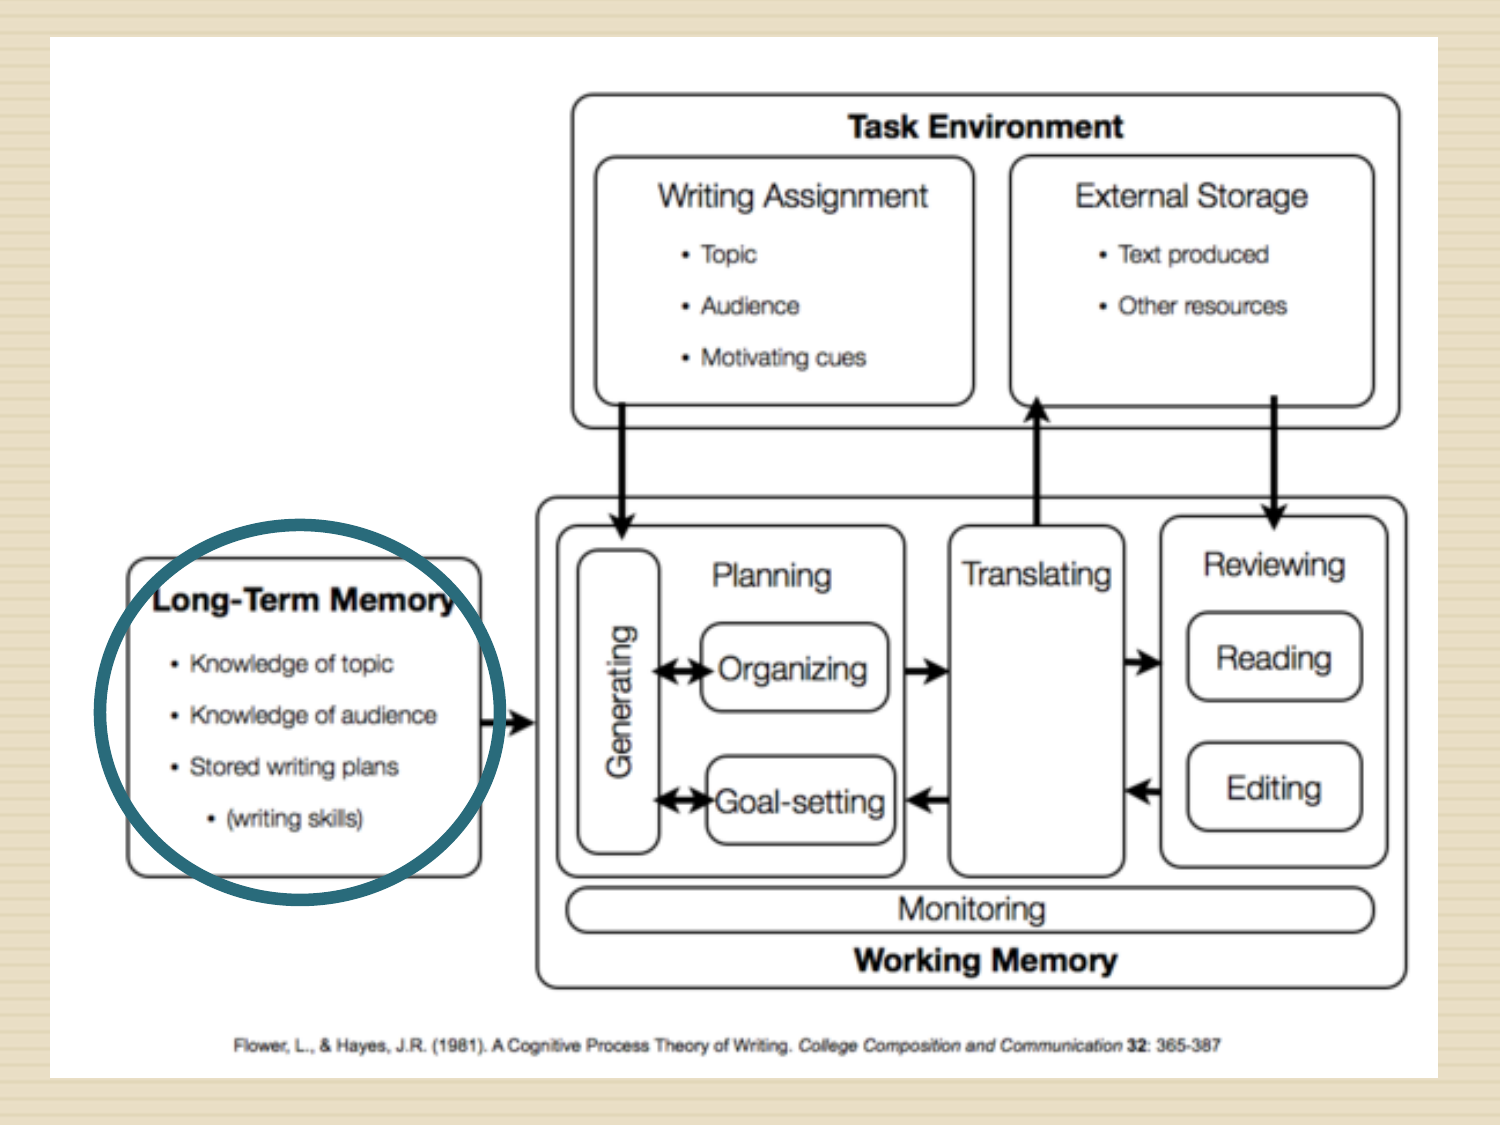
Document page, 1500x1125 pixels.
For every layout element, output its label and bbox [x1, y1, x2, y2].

picture [49, 37, 1438, 1079]
